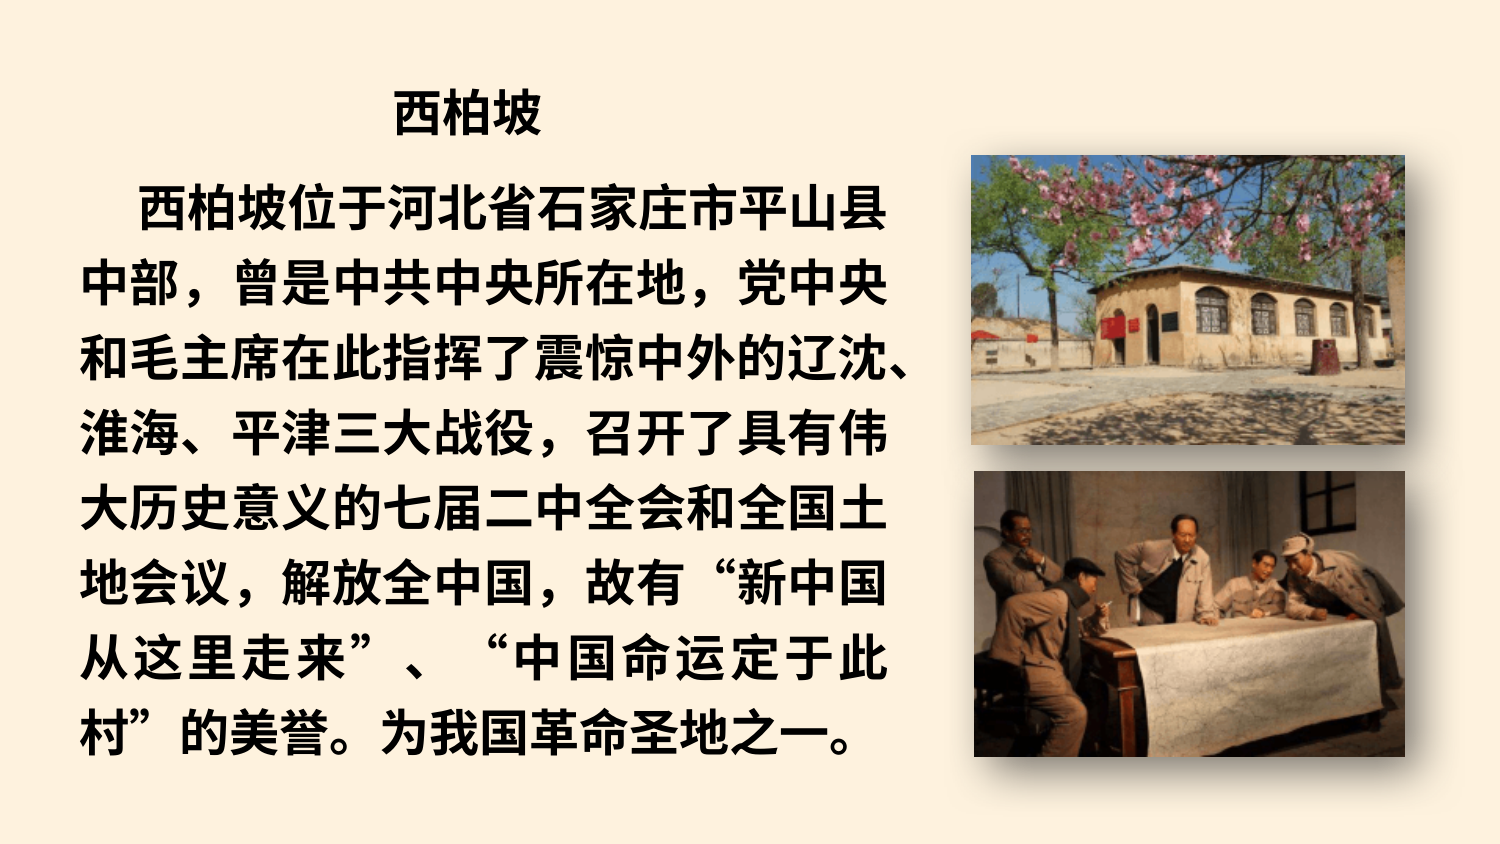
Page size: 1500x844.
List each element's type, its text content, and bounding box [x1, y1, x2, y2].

text_box 西柏坡 [244, 76, 691, 148]
picture [0, 0, 1500, 844]
text_box 西柏坡位于河北省石家庄市平山县中部，曾是中共中央所在地，党中央和毛主席在此指挥了震惊中外的辽沈、淮海、平津三大战役，召开了具有伟大历史意义的七届二中全会和全国土地会议，解放全中国，故有“新中国从这里走来”、“中国命运定于此村”的美誉。为我国革命圣地之一。 [67, 155, 900, 768]
